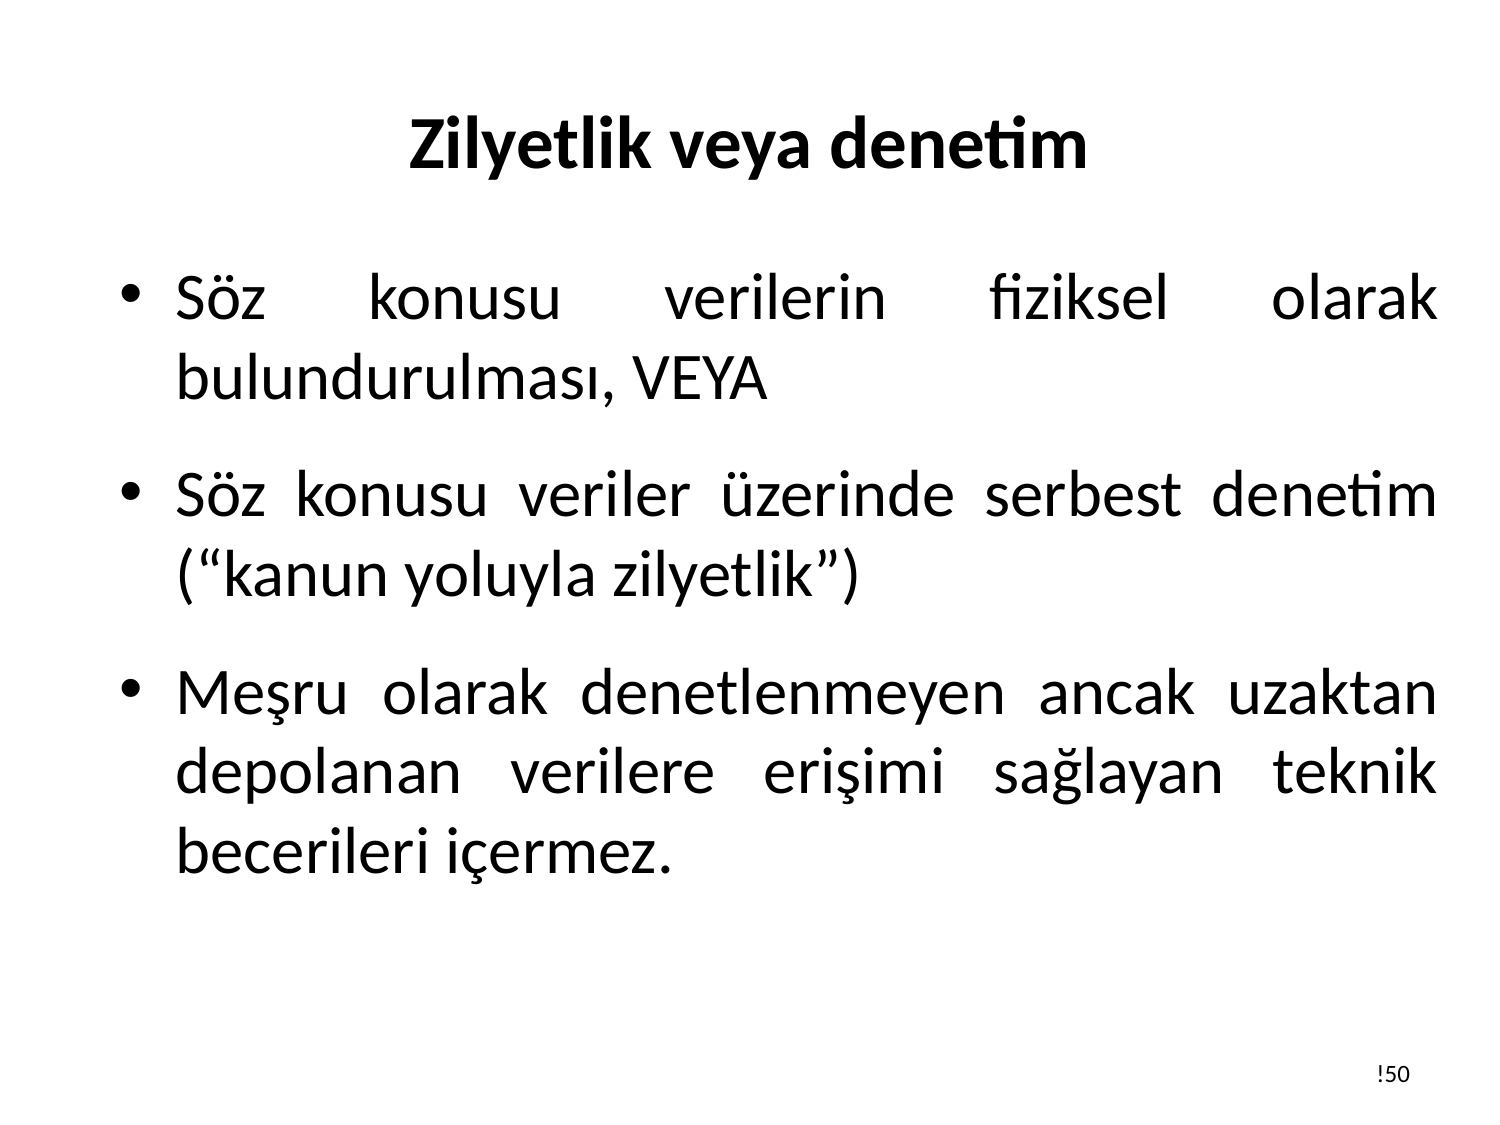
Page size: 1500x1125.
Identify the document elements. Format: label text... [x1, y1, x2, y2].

title Zilyetlik veya denetim [74, 44, 1426, 233]
list Söz konusu verilerin fiziksel olarak bulundurulması, VEYA Söz konusu veriler üzerinde serbest denetim (“kanun yoluyla zilyetlik”) Meşru olarak denetlenmeyen ancak uzaktan depolanan verilere erişimi sağlayan teknik becerileri içermez. [103, 244, 1455, 988]
slide_number !50 [1074, 1042, 1425, 1103]
